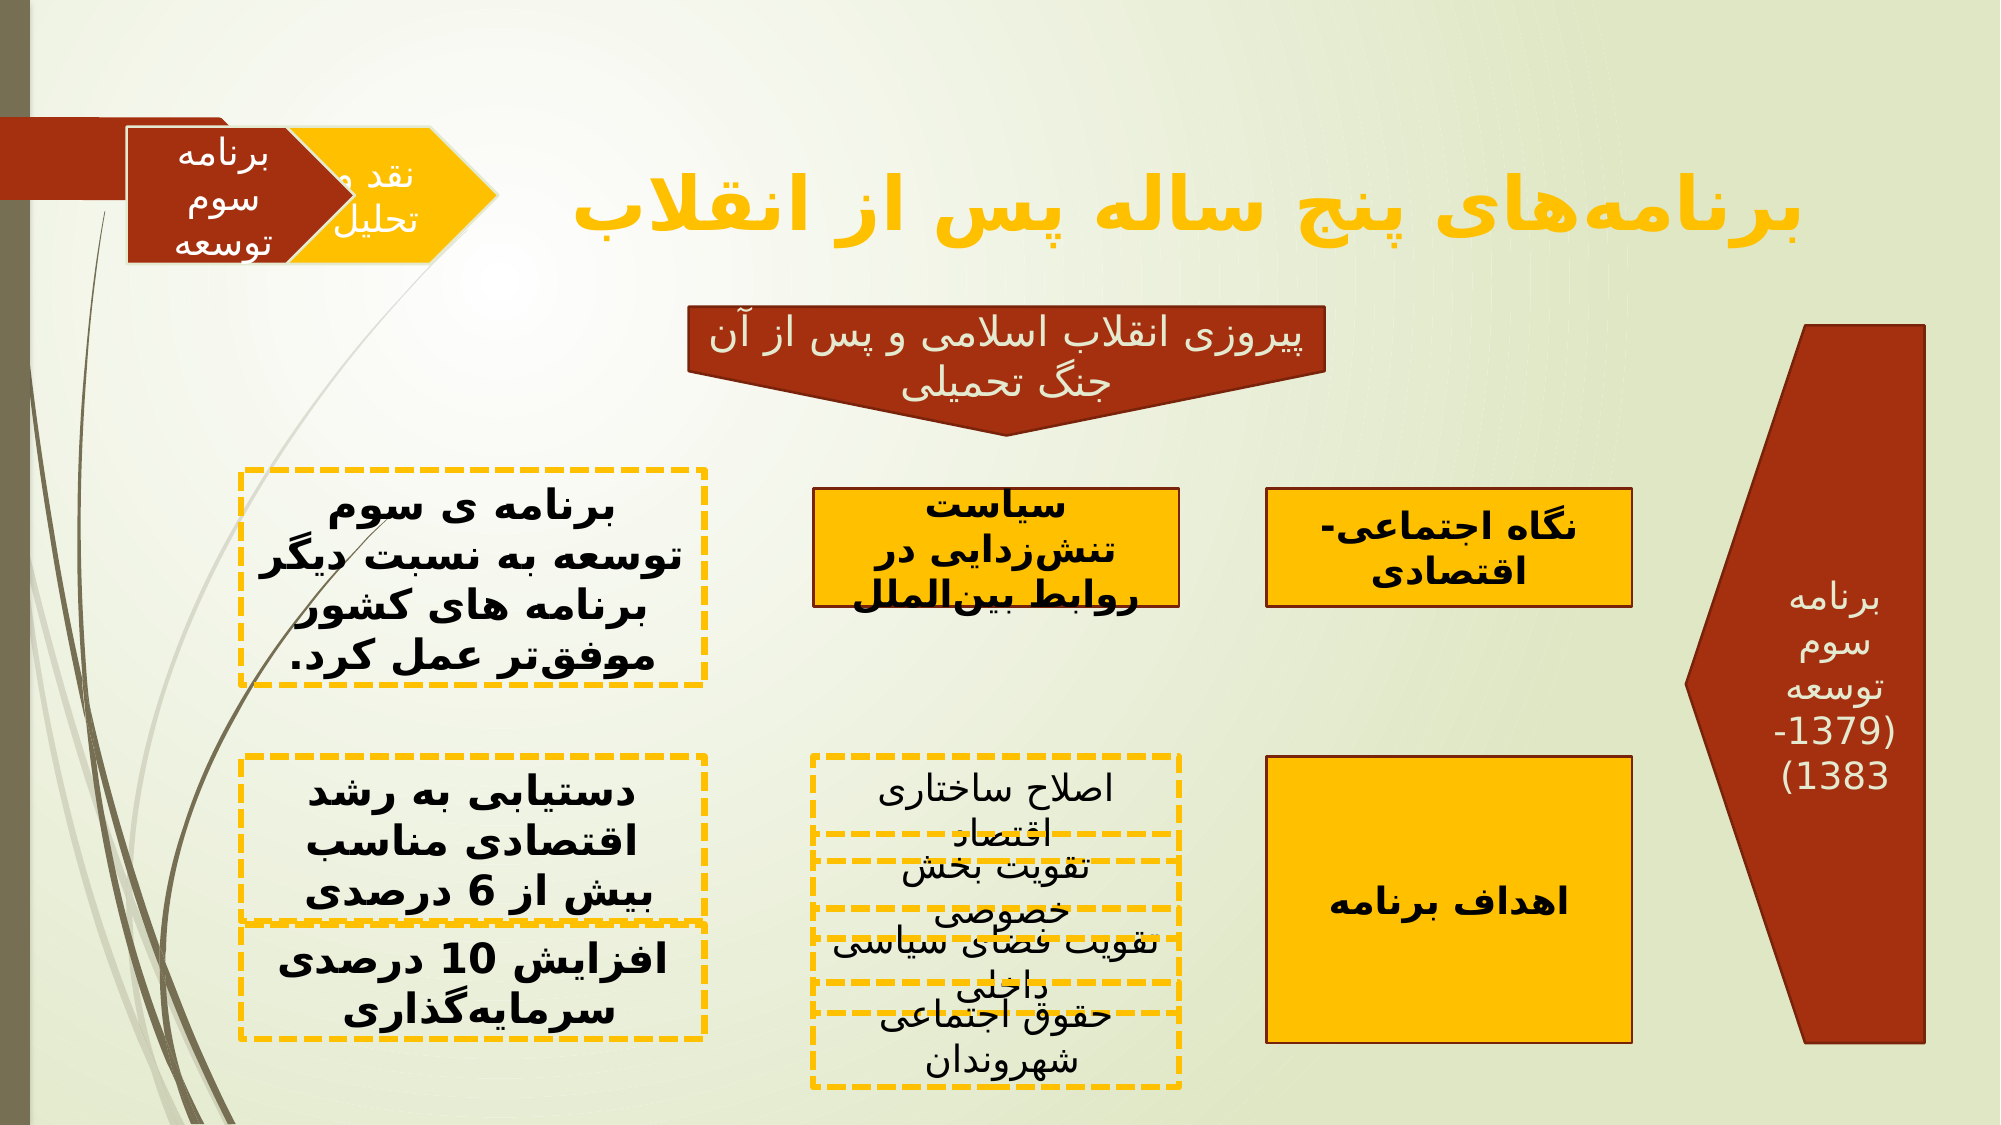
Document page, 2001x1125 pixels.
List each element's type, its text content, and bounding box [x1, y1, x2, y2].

text_box تقویت بخش خصوصی [813, 833, 1179, 939]
text_box پیروزی انقلاب اسلامی و پس از آن جنگ تحمیلی [687, 305, 1326, 437]
text_box افزایش 10 درصدی سرمایه‌گذاری [240, 924, 705, 1040]
text_box تقویت فضای سیاسی داخلی [813, 939, 1179, 982]
text_box برنامه سوم توسعه [125, 125, 356, 266]
text_box دستیابی به رشد اقتصادی مناسب بیش از 6 درصدی [240, 756, 705, 922]
text_box برنامه سوم توسعه (1379-1383) [1684, 324, 1926, 1045]
text_box نگاه اجتماعی-اقتصادی [1265, 487, 1633, 608]
text_box برنامه ی سوم توسعه به نسبت دیگر برنامه های کشور موفق‌تر عمل کرد. [240, 470, 705, 685]
text_box اصلاح ساختاری اقتصاد [813, 756, 1179, 833]
text_box اهداف برنامه [1265, 755, 1633, 1044]
text_box سیاست تنش‌زدایی در روابط بین‌الملل [812, 487, 1180, 608]
text_box برنامه‌های پنج ساله پس از انقلاب [498, 147, 1822, 253]
text_box نقد و تحلیل [287, 125, 500, 266]
text_box حقوق اجتماعی شهروندان [813, 982, 1179, 1088]
